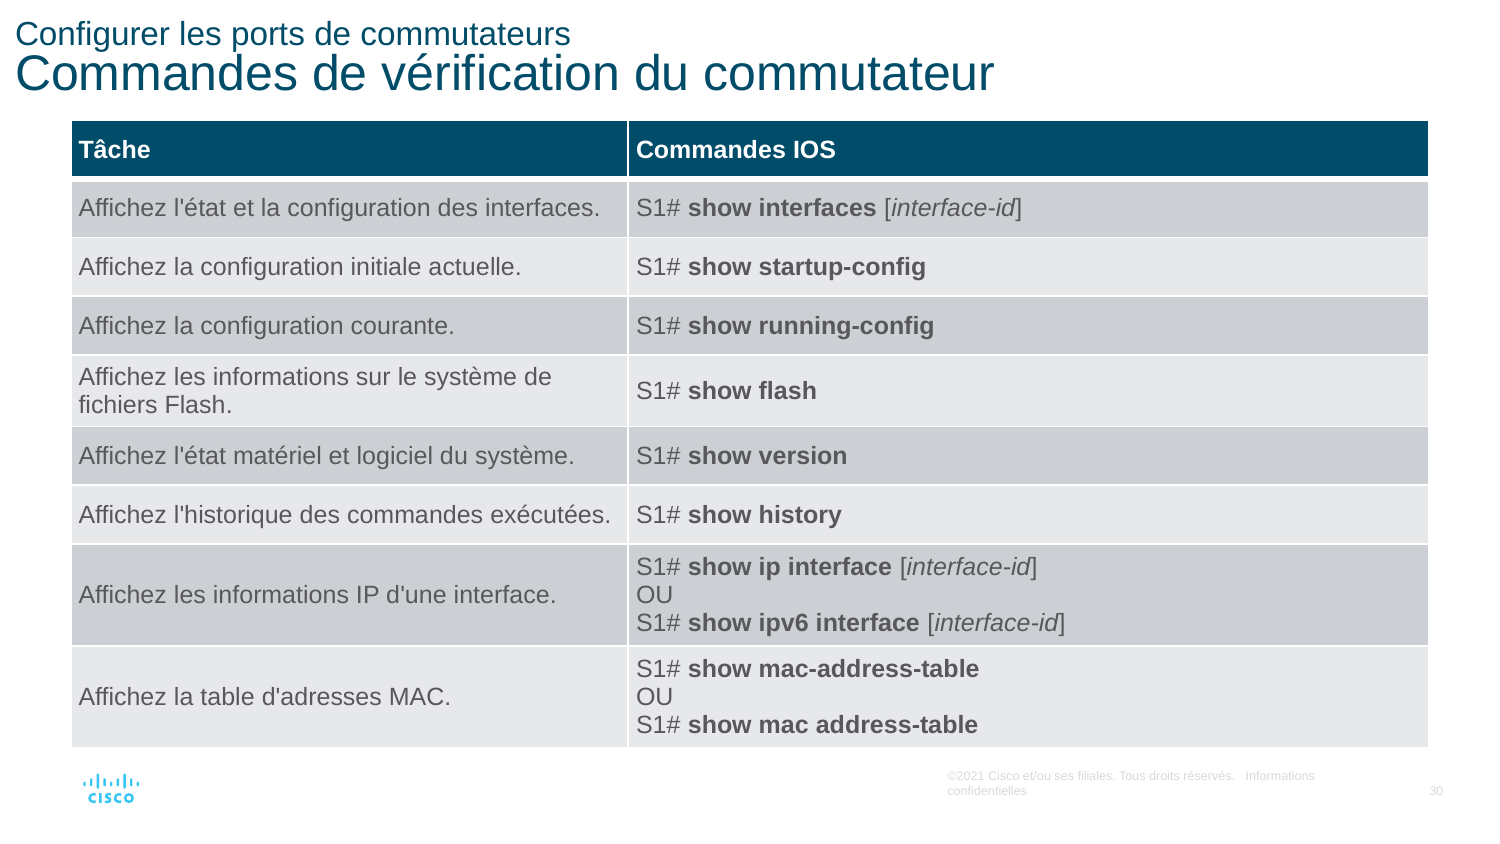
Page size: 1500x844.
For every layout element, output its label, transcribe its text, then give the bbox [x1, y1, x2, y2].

table_cell S1# show running-config [629, 297, 1428, 354]
table_cell S1# show flash [629, 356, 1428, 426]
table_cell S1# show history [629, 486, 1428, 543]
table_cell Affichez la table d'adresses MAC. [72, 647, 627, 747]
table_cell S1# show ip interface [interface-id] OU S1# show ipv6 interface [interface-id] [629, 545, 1428, 645]
table_cell Affichez l'état et la configuration des interfaces. [72, 182, 627, 237]
table_header Tâche [72, 121, 627, 176]
table_cell Affichez les informations sur le système de fichiers Flash. [72, 356, 627, 426]
table_cell Affichez l'historique des commandes exécutées. [72, 486, 627, 543]
table_cell S1# show startup-config [629, 238, 1428, 295]
table_cell Affichez l'état matériel et logiciel du système. [72, 427, 627, 484]
table_cell Affichez la configuration courante. [72, 297, 627, 354]
table_cell Affichez la configuration initiale actuelle. [72, 238, 627, 295]
table_cell S1# show mac-address-table OU S1# show mac address-table [629, 647, 1428, 747]
table_header Commandes IOS [629, 121, 1428, 176]
title Configurer les ports de commutateurs Commandes de vérification du commutateur [0, 0, 1369, 121]
table_cell Affichez les informations IP d'une interface. [72, 545, 627, 645]
table_cell S1# show interfaces [interface-id] [629, 182, 1428, 237]
table_cell S1# show version [629, 427, 1428, 484]
